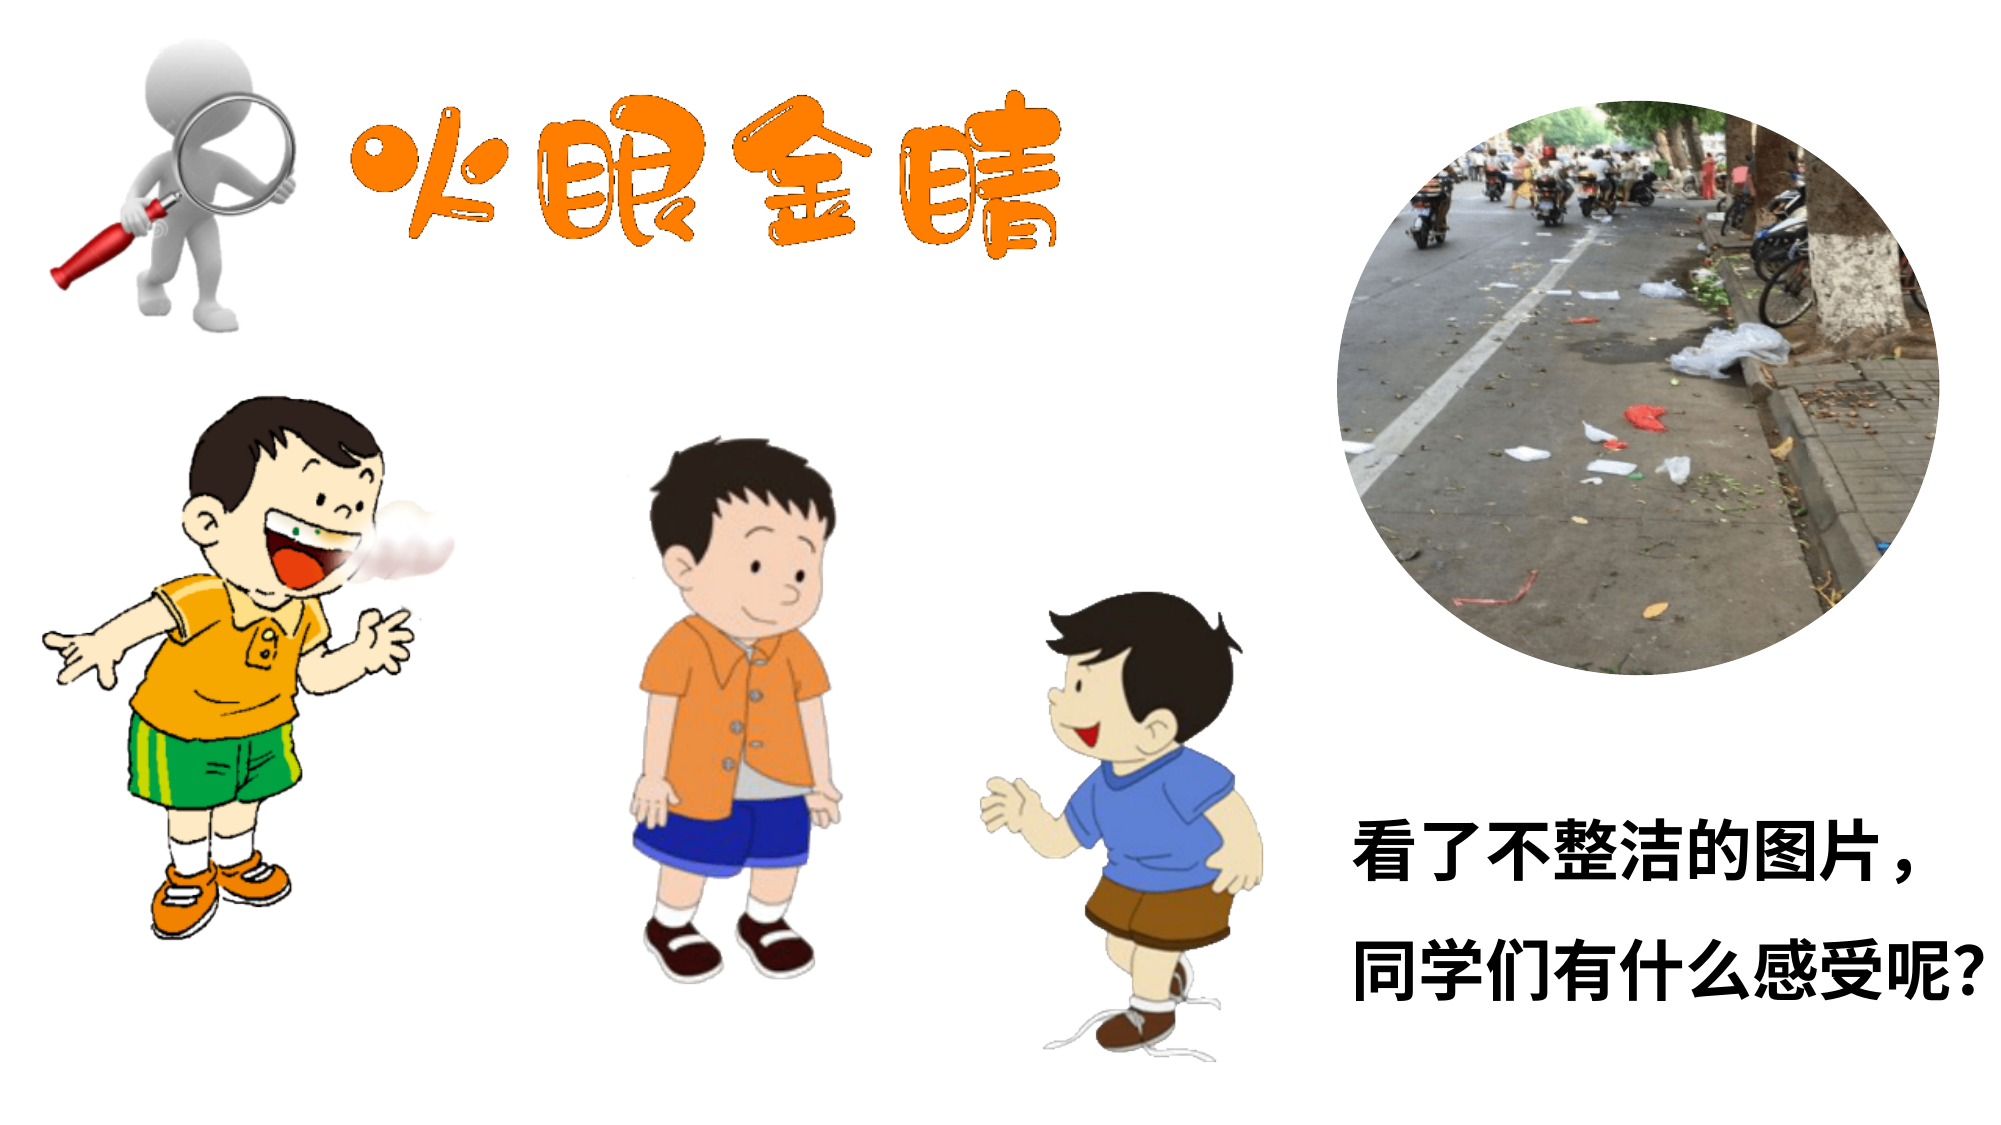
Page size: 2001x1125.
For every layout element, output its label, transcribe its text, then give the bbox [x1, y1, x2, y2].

text_box 看了不整洁的图片，同学们有什么感受呢？ [1378, 761, 2000, 1017]
picture [0, 0, 1250, 951]
picture [894, 100, 1940, 1125]
picture [578, 418, 858, 1019]
